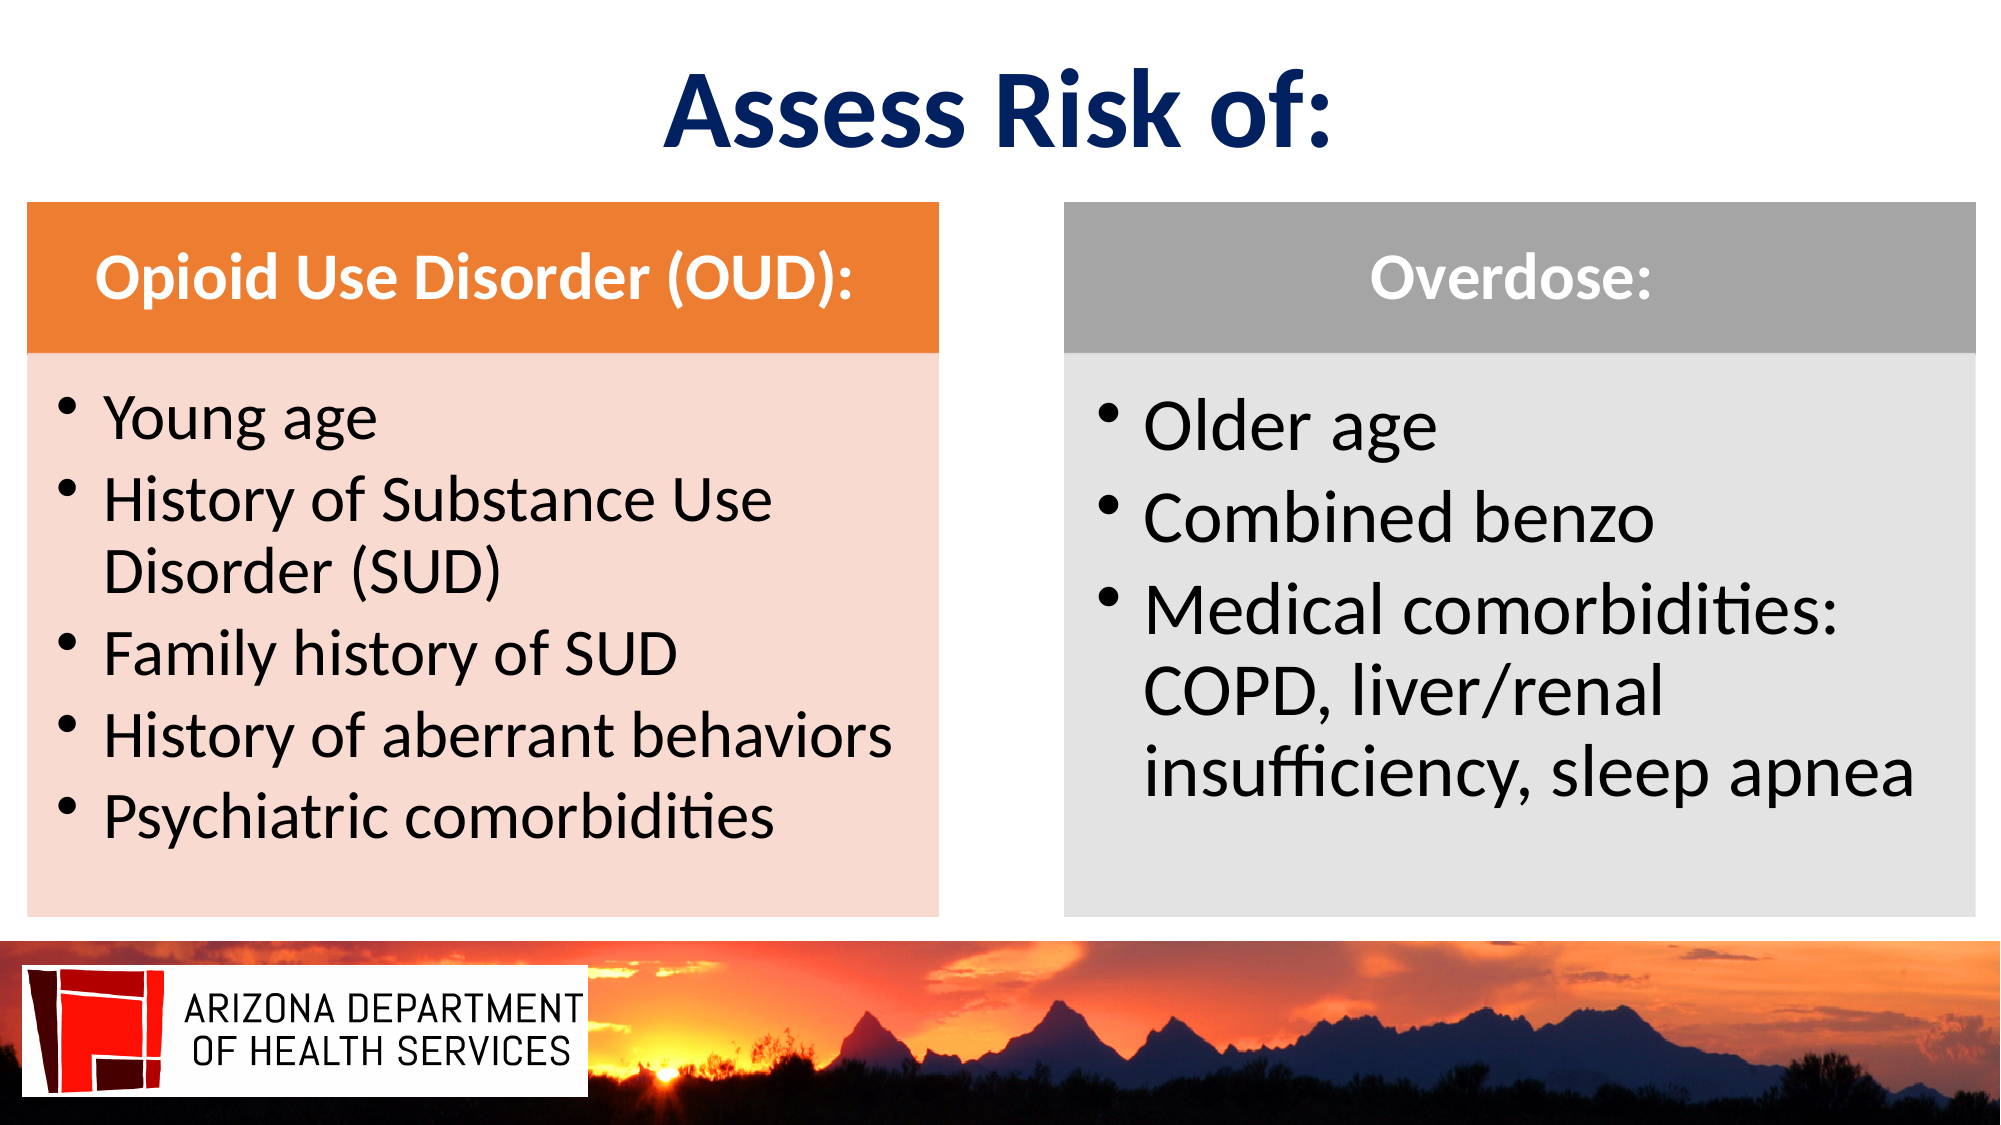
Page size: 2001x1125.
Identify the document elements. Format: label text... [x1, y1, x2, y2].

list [28, 181, 1975, 938]
title Assess Risk of: [0, 2, 2000, 220]
picture [0, 941, 2000, 1125]
